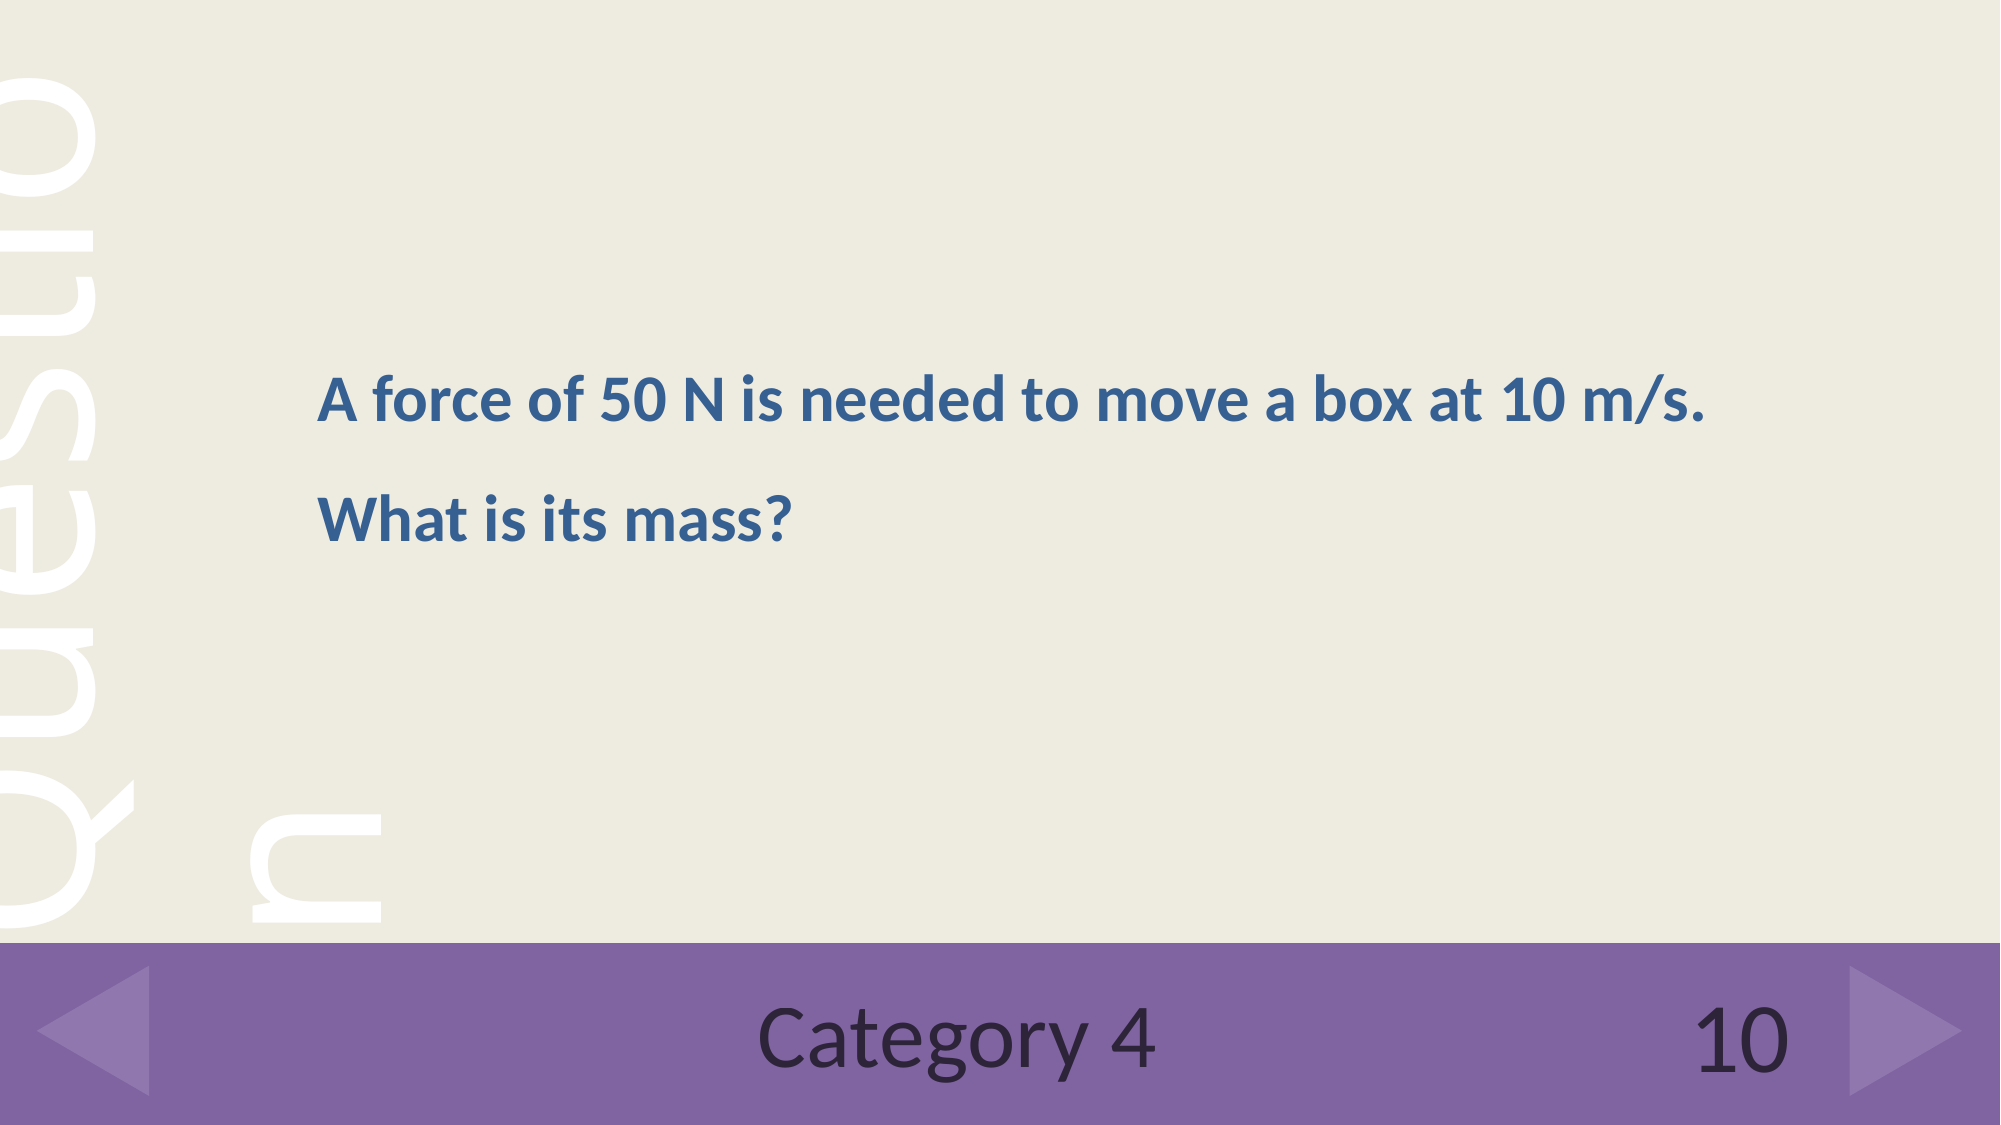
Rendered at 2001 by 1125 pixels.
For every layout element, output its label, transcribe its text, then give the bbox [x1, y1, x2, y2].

title Category 4 [57, 937, 1858, 1125]
list A force of 50 N is needed to move a box at 10 m/s. What is its mass? [302, 158, 1847, 831]
